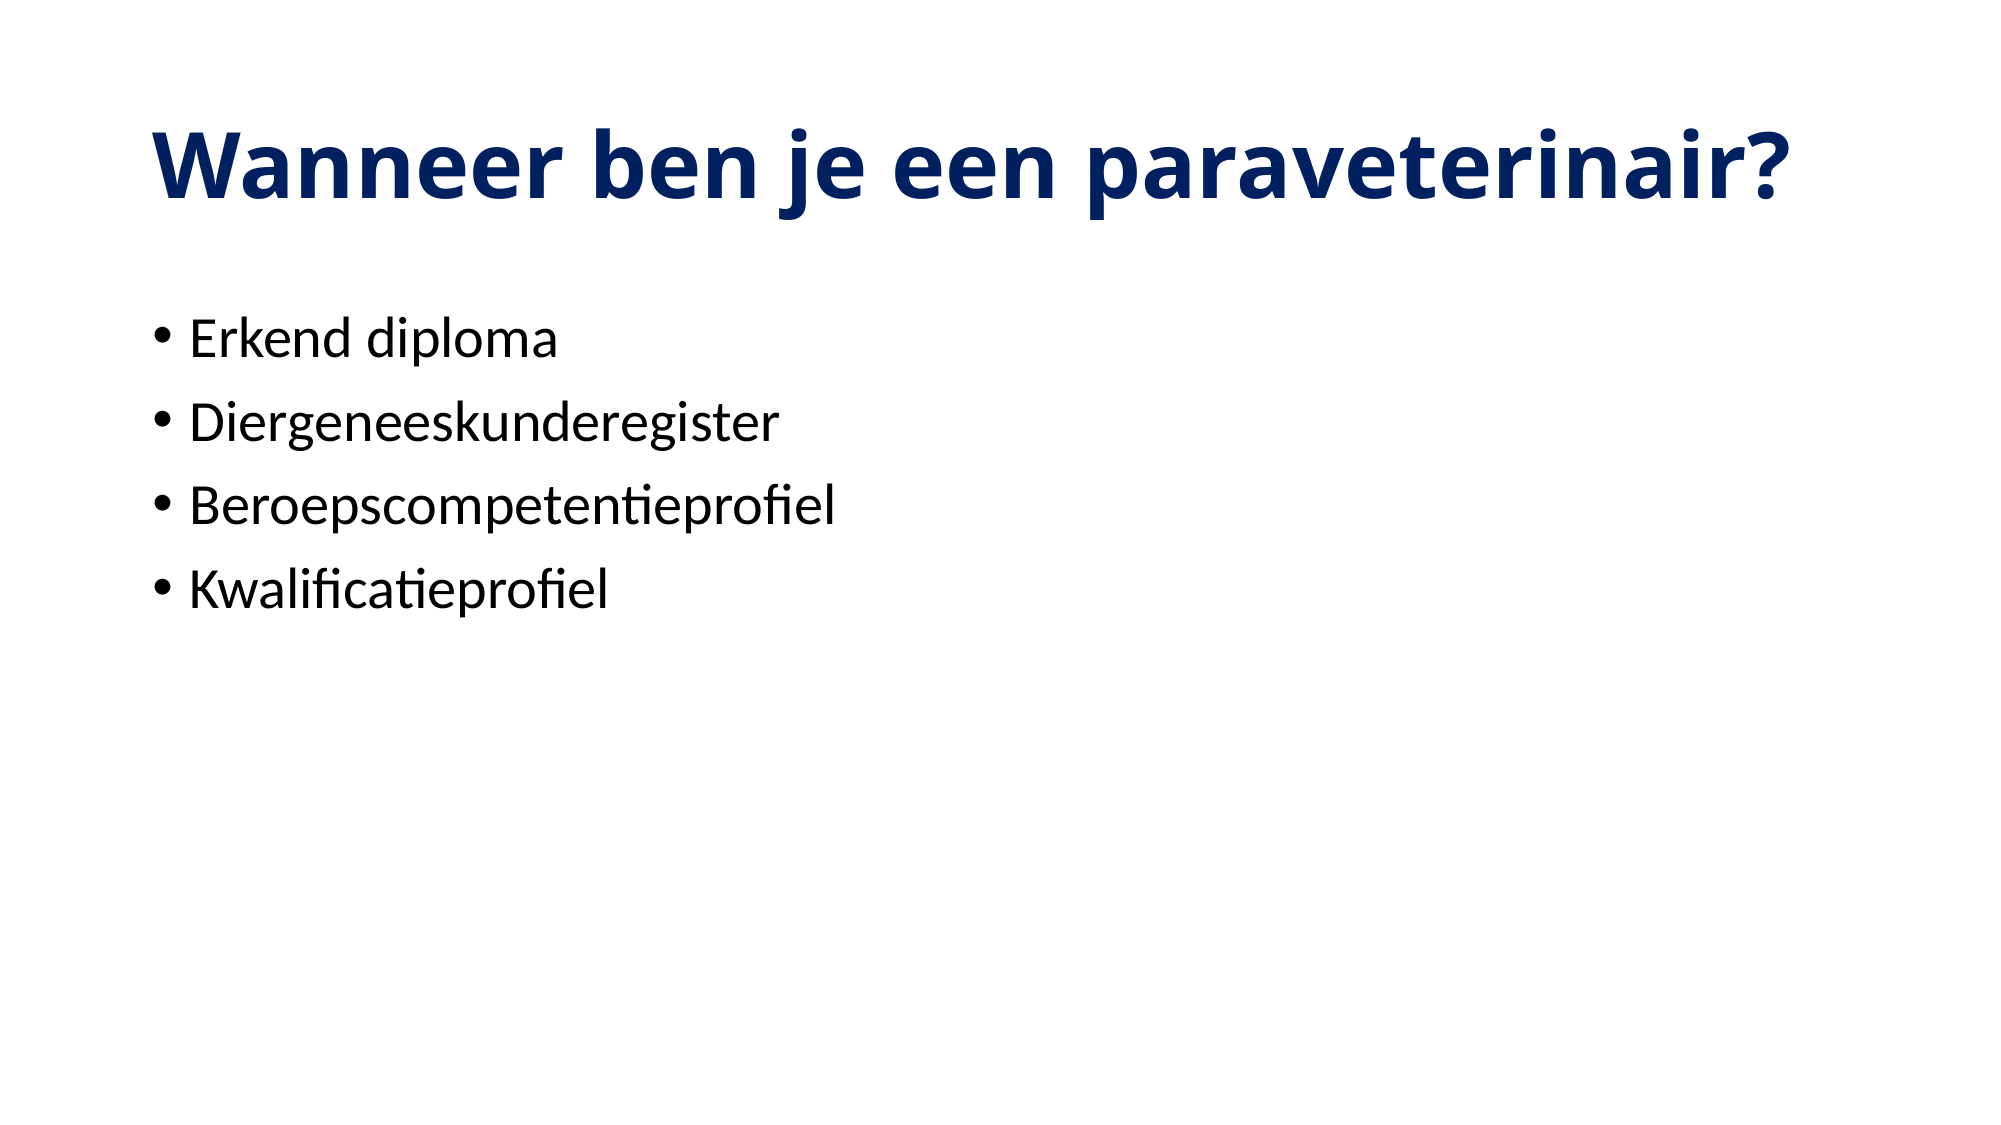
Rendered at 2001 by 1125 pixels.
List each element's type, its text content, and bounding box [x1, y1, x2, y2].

title Wanneer ben je een paraveterinair? [137, 59, 1863, 278]
list Erkend diploma Diergeneeskunderegister Beroepscompetentieprofiel Kwalificatieprofiel [137, 299, 1863, 1014]
